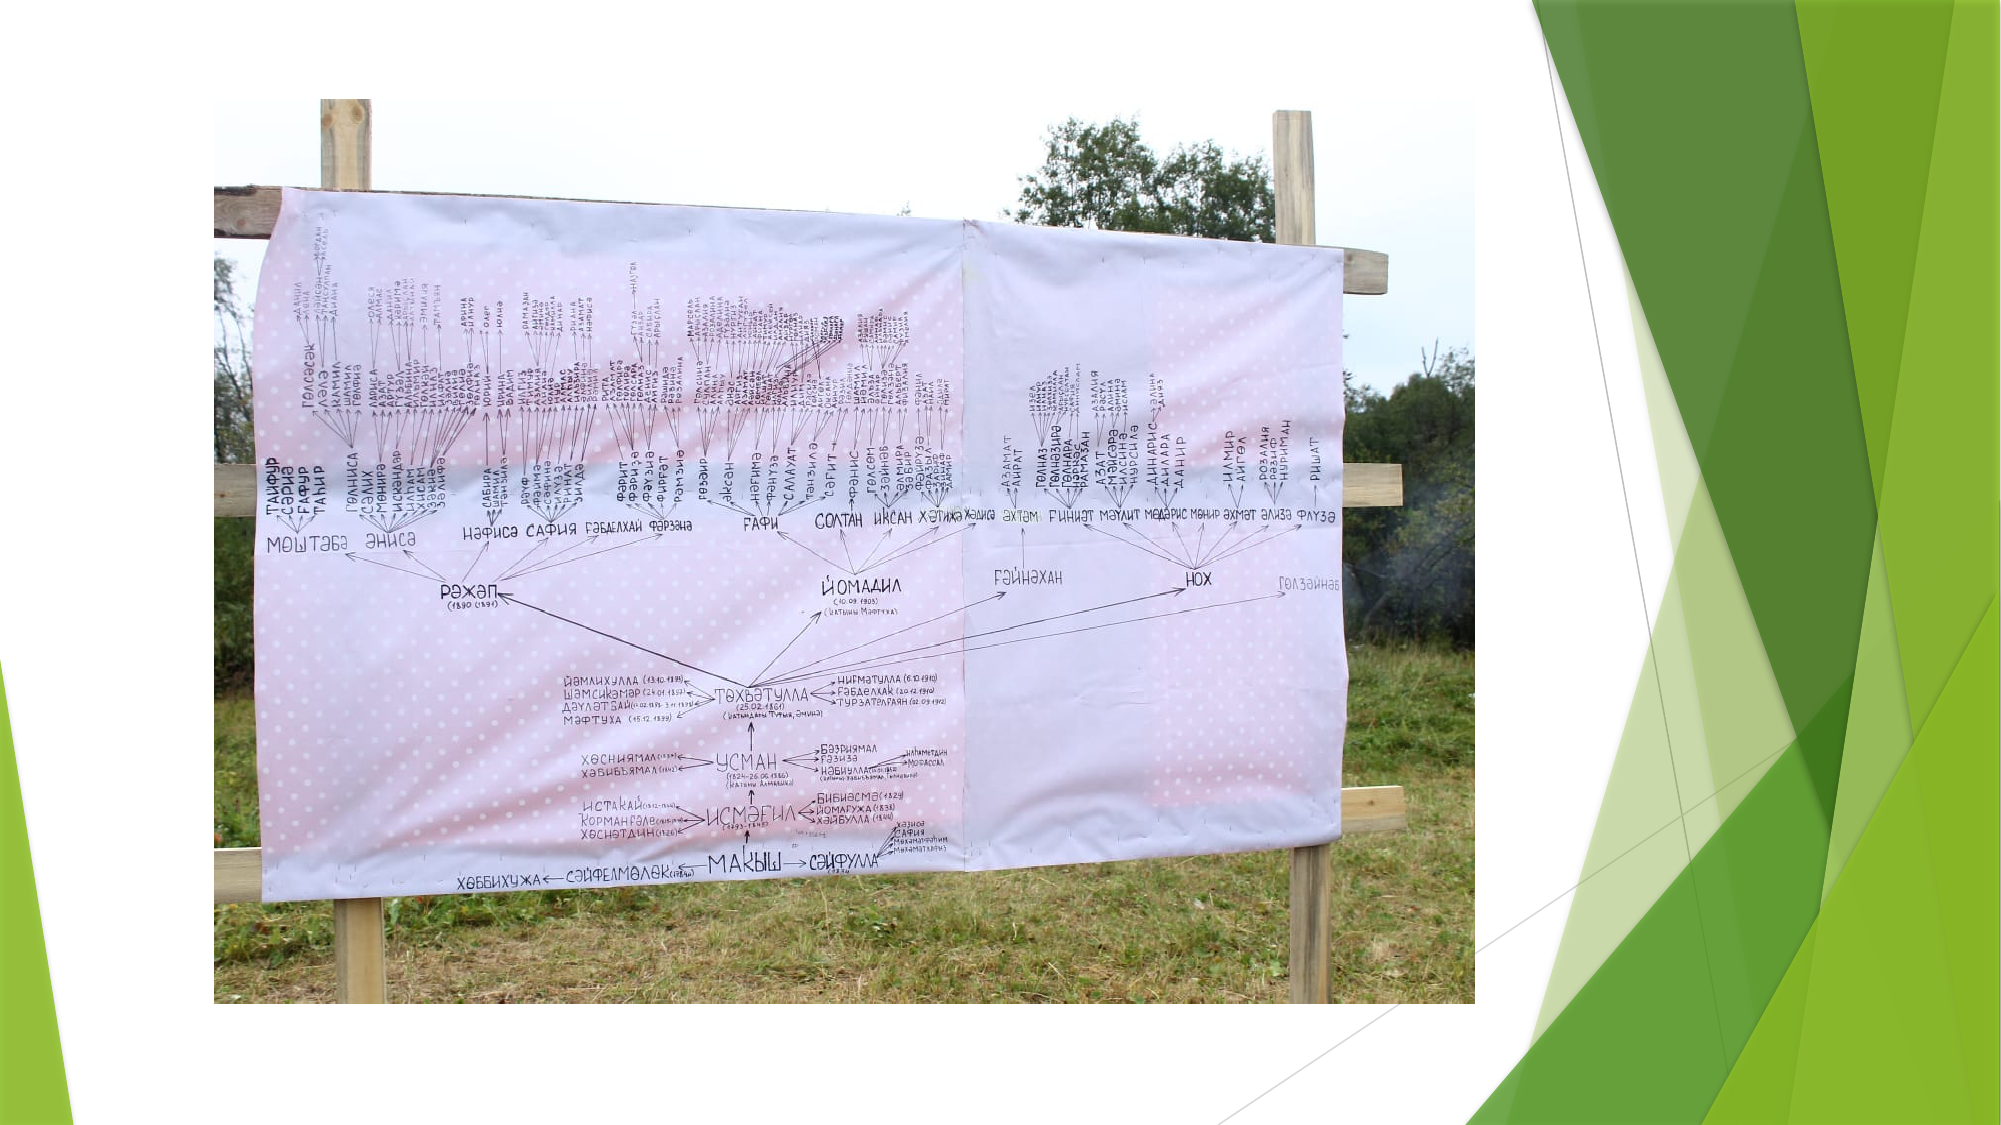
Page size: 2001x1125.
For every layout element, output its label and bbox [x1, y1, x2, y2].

list [213, 99, 1476, 1004]
